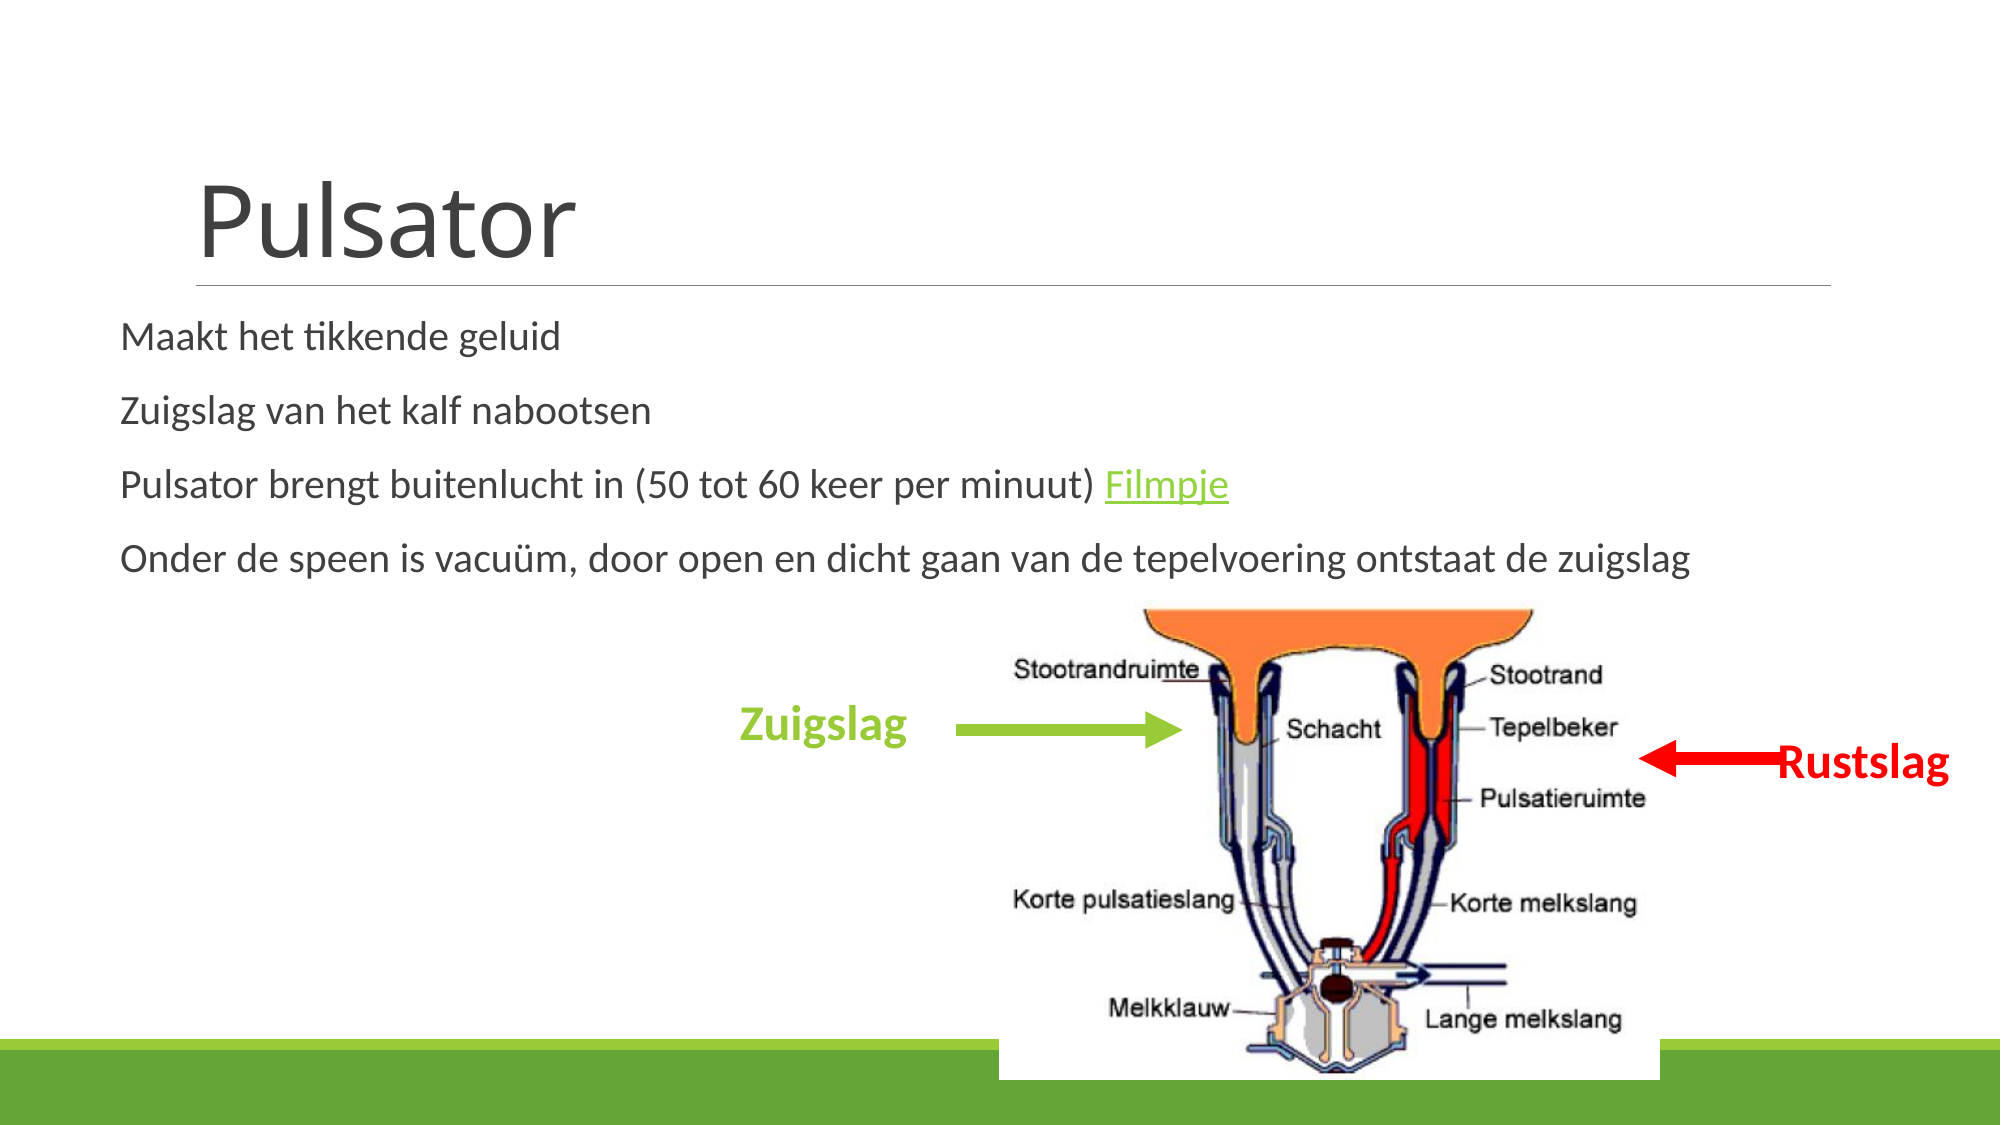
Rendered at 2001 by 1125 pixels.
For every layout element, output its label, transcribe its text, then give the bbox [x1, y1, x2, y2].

title Pulsator [180, 47, 1830, 285]
list Maakt het tikkende geluid Zuigslag van het kalf nabootsen Pulsator brengt buitenlucht in (50 tot 60 keer per minuut) Filmpje Onder de speen is vacuüm, door open en dicht gaan van de tepelvoering ontstaat de zuigslag [105, 306, 1830, 1021]
picture [999, 599, 1661, 1081]
text_box Zuigslag [724, 683, 996, 759]
text_box Rustslag [1667, 721, 1988, 797]
